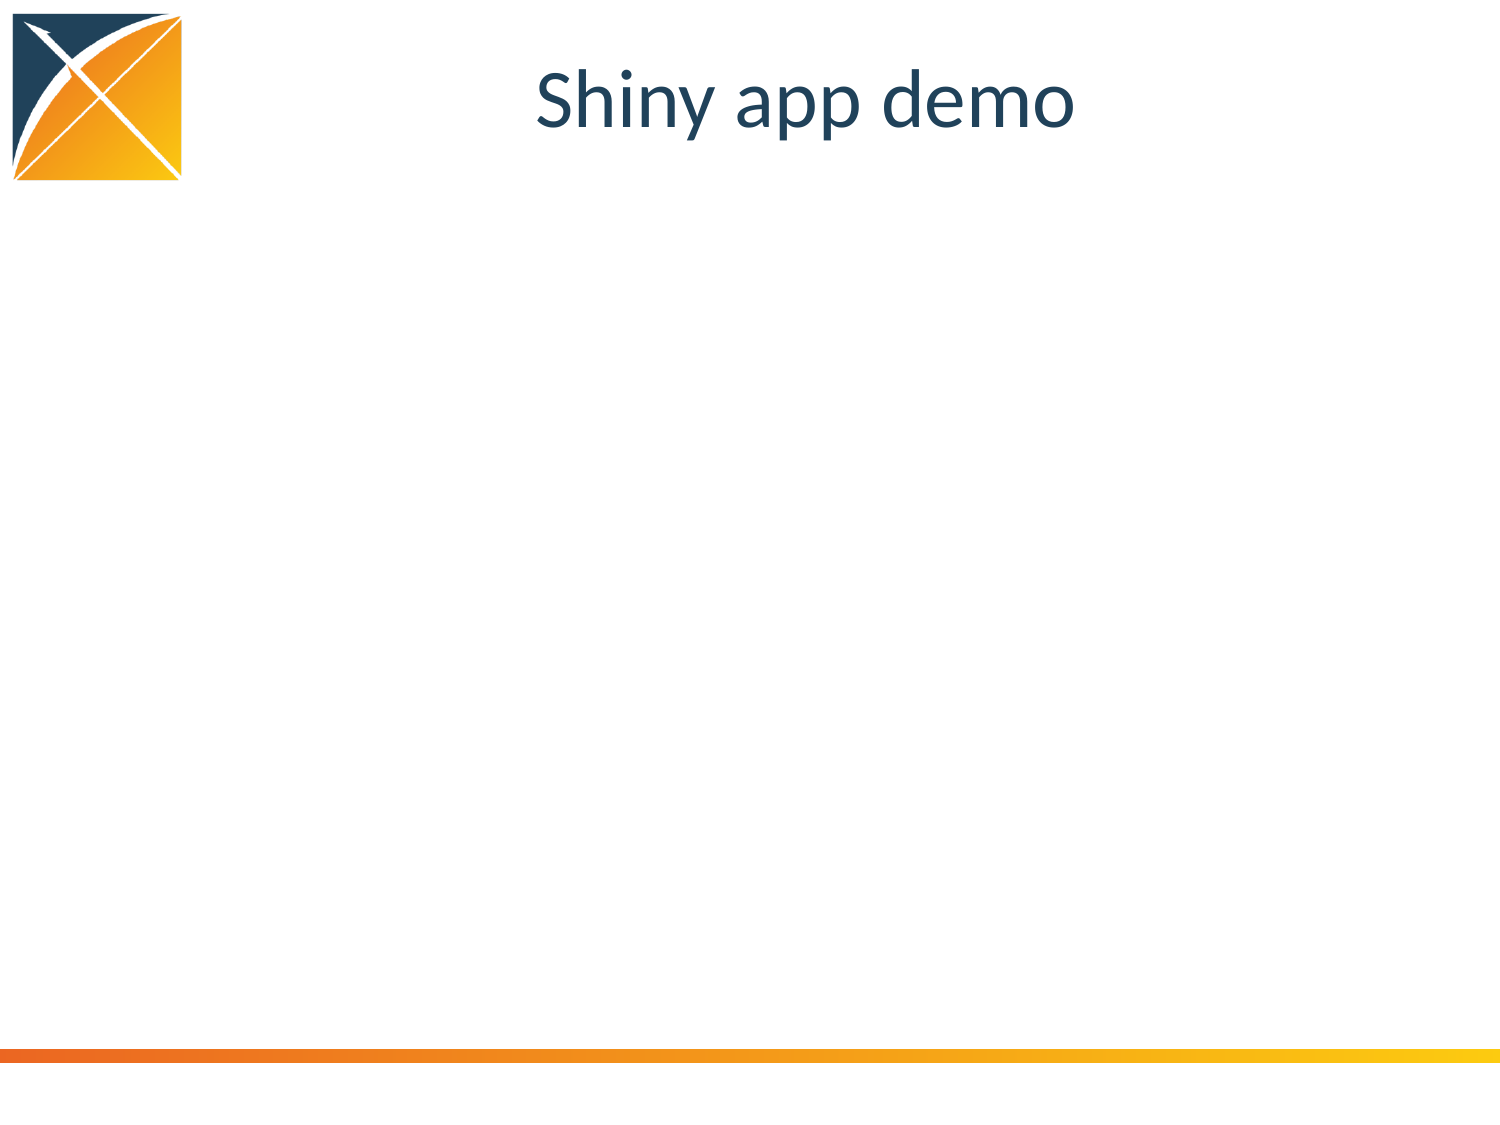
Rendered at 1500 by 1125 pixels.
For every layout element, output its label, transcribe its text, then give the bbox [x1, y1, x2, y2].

picture [0, 0, 206, 200]
title Shiny app demo [187, 24, 1425, 163]
